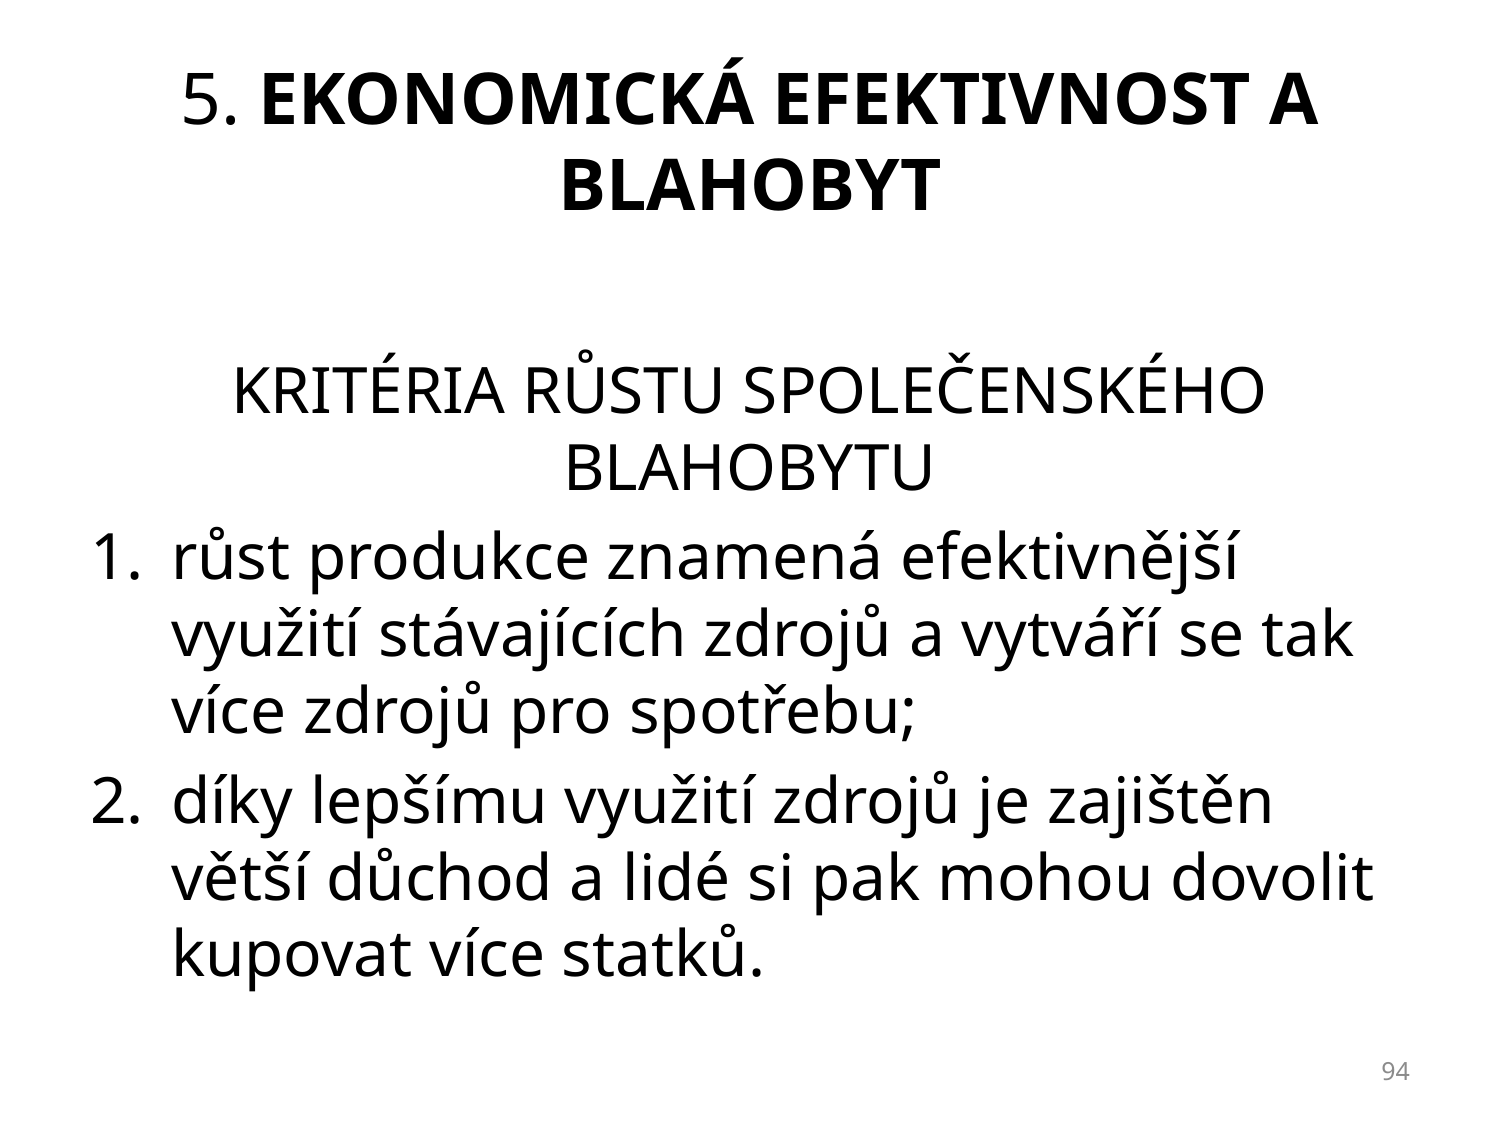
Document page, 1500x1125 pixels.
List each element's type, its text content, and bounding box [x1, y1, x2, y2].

list KRITÉRIA RŮSTU SPOLEČENSKÉHO BLAHOBYTU růst produkce znamená efektivnější využití stávajících zdrojů a vytváří se tak více zdrojů pro spotřebu; díky lepšímu využití zdrojů je zajištěn větší důchod a lidé si pak mohou dovolit kupovat více statků. [75, 262, 1425, 1005]
title 5. Ekonomická efektivnost a blahobyt [75, 45, 1425, 233]
slide_number 94 [1074, 1042, 1425, 1103]
